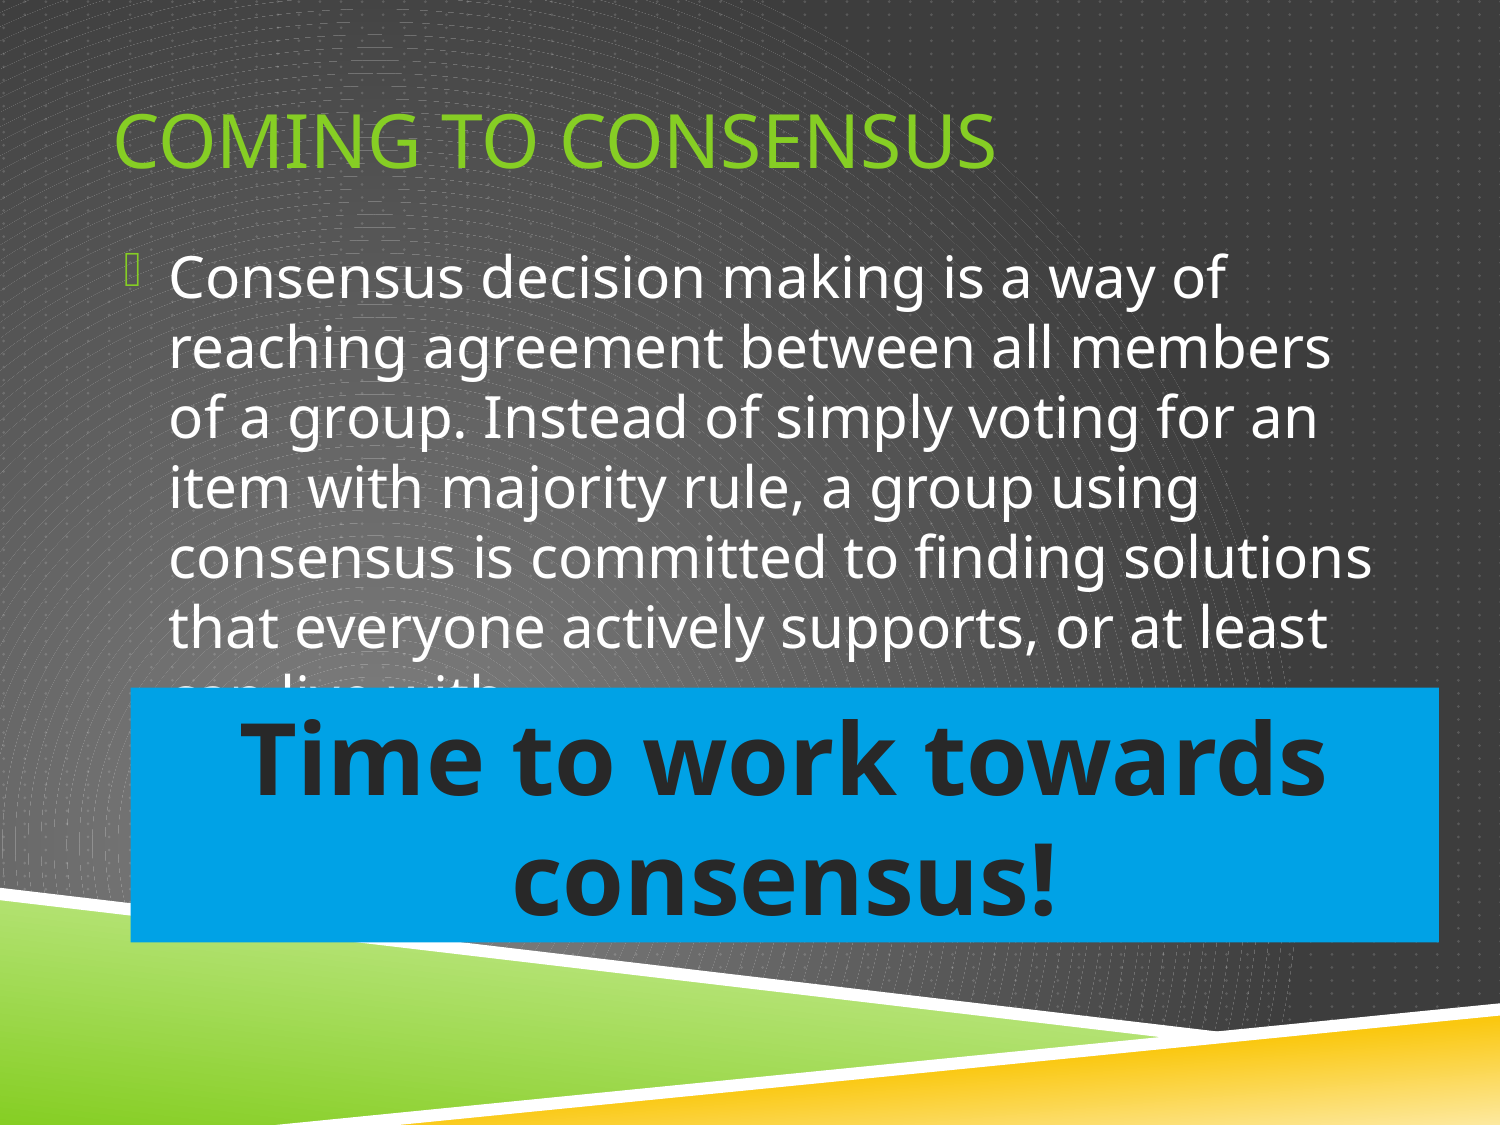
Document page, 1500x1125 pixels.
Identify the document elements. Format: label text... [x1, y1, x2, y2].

list Consensus decision making is a way of reaching agreement between all members of a group. Instead of simply voting for an item with majority rule, a group using consensus is committed to finding solutions that everyone actively supports, or at least can live with. [112, 232, 1388, 698]
title Coming to consensus [112, 45, 1388, 232]
text_box Time to work towards consensus! [130, 687, 1439, 943]
